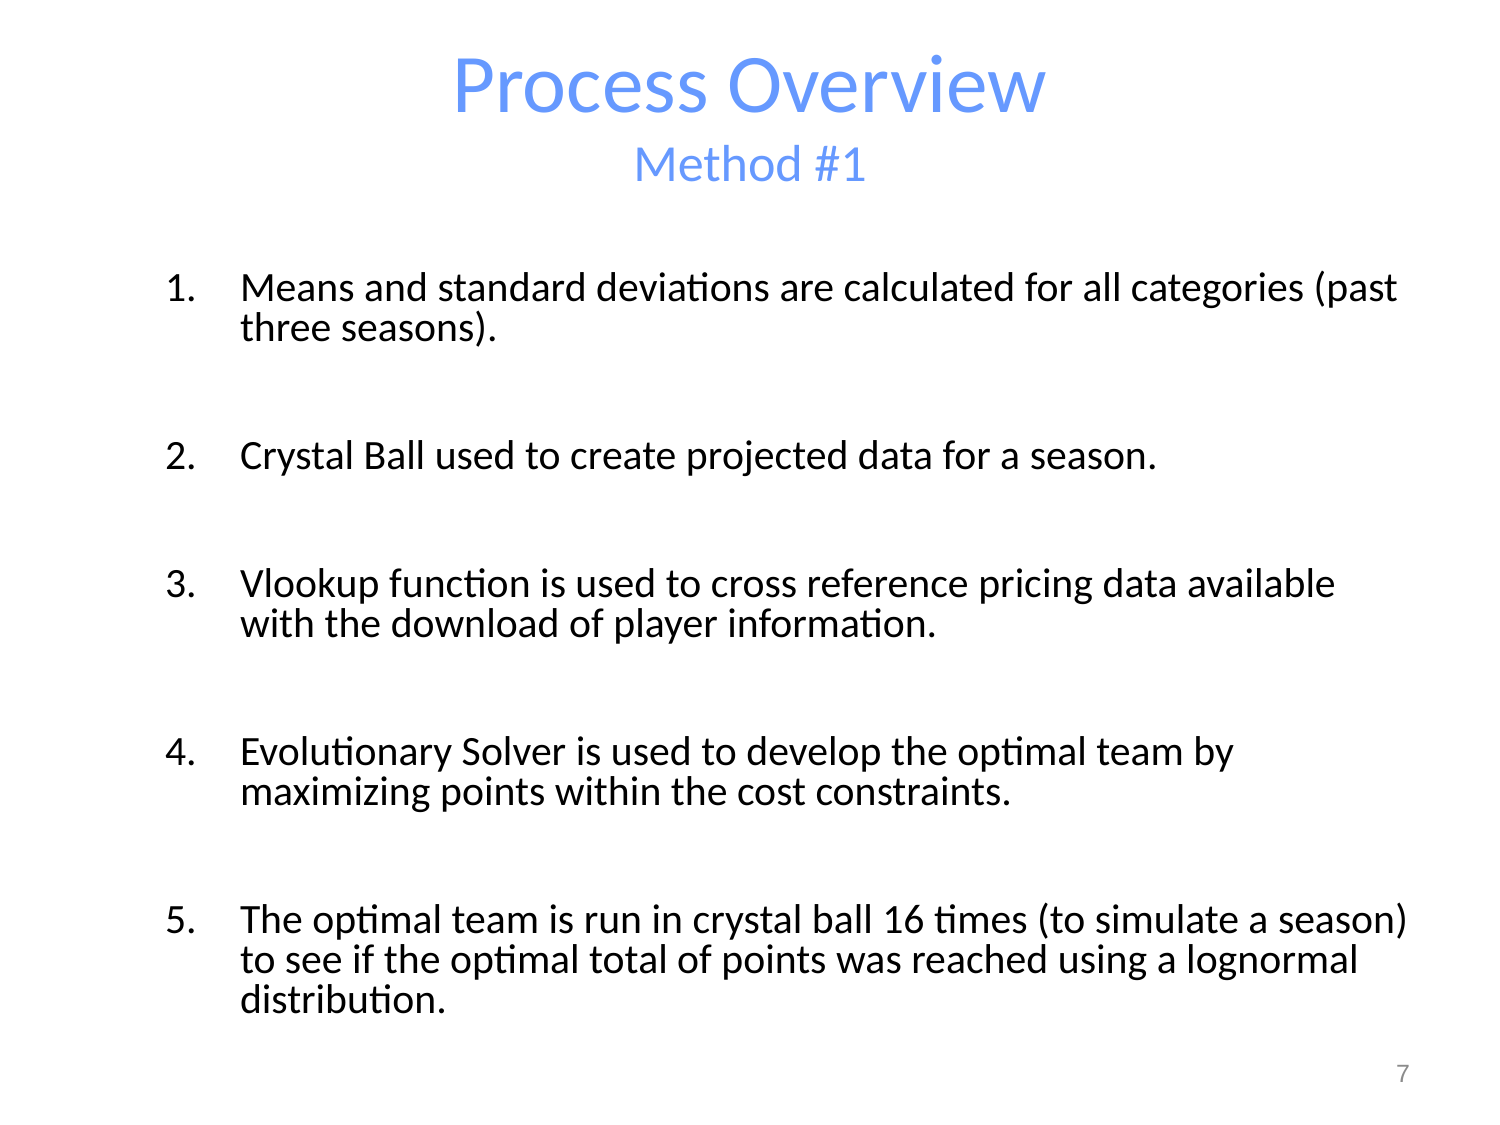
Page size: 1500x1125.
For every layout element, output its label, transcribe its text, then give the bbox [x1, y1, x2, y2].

title Process Overview Method #1 [74, 16, 1426, 205]
list Means and standard deviations are calculated for all categories (past three seasons). Crystal Ball used to create projected data for a season. Vlookup function is used to cross reference pricing data available with the download of player information. Evolutionary Solver is used to develop the optimal team by maximizing points within the cost constraints. The optimal team is run in crystal ball 16 times (to simulate a season) to see if the optimal total of points was reached using a lognormal distribution. [74, 262, 1426, 1006]
slide_number 7 [1074, 1042, 1425, 1103]
